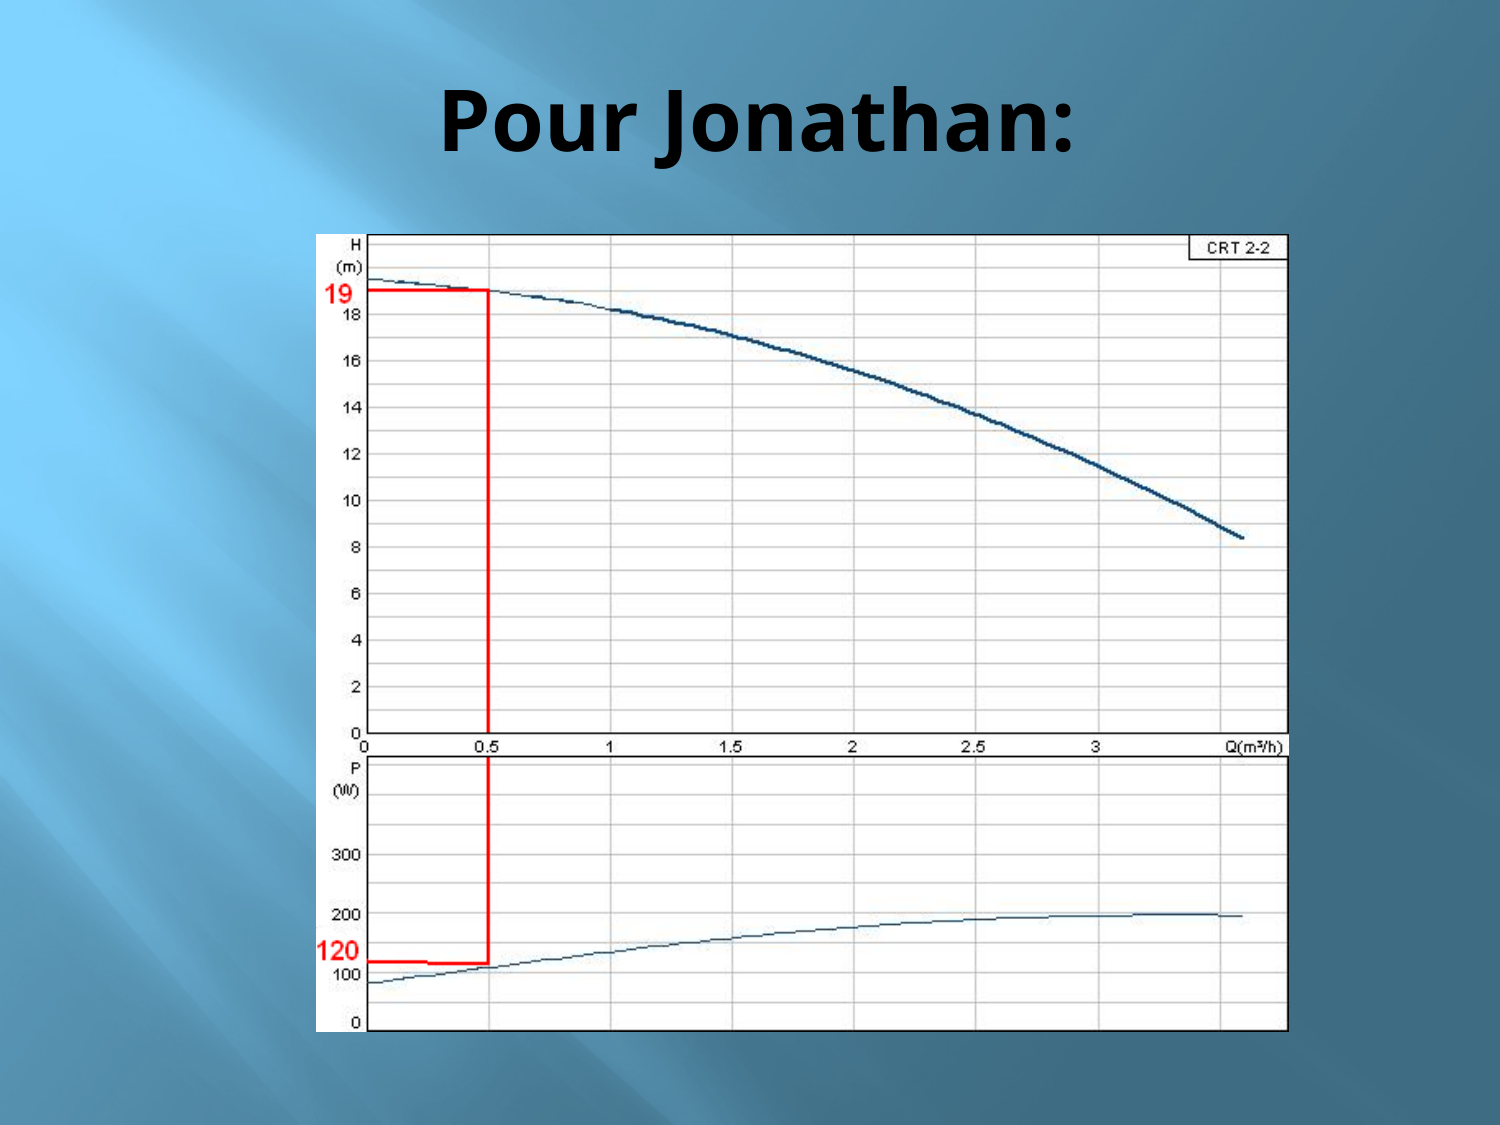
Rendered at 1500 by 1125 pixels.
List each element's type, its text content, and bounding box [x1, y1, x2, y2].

title Pour Jonathan: [82, 23, 1432, 211]
picture [316, 234, 1290, 1032]
